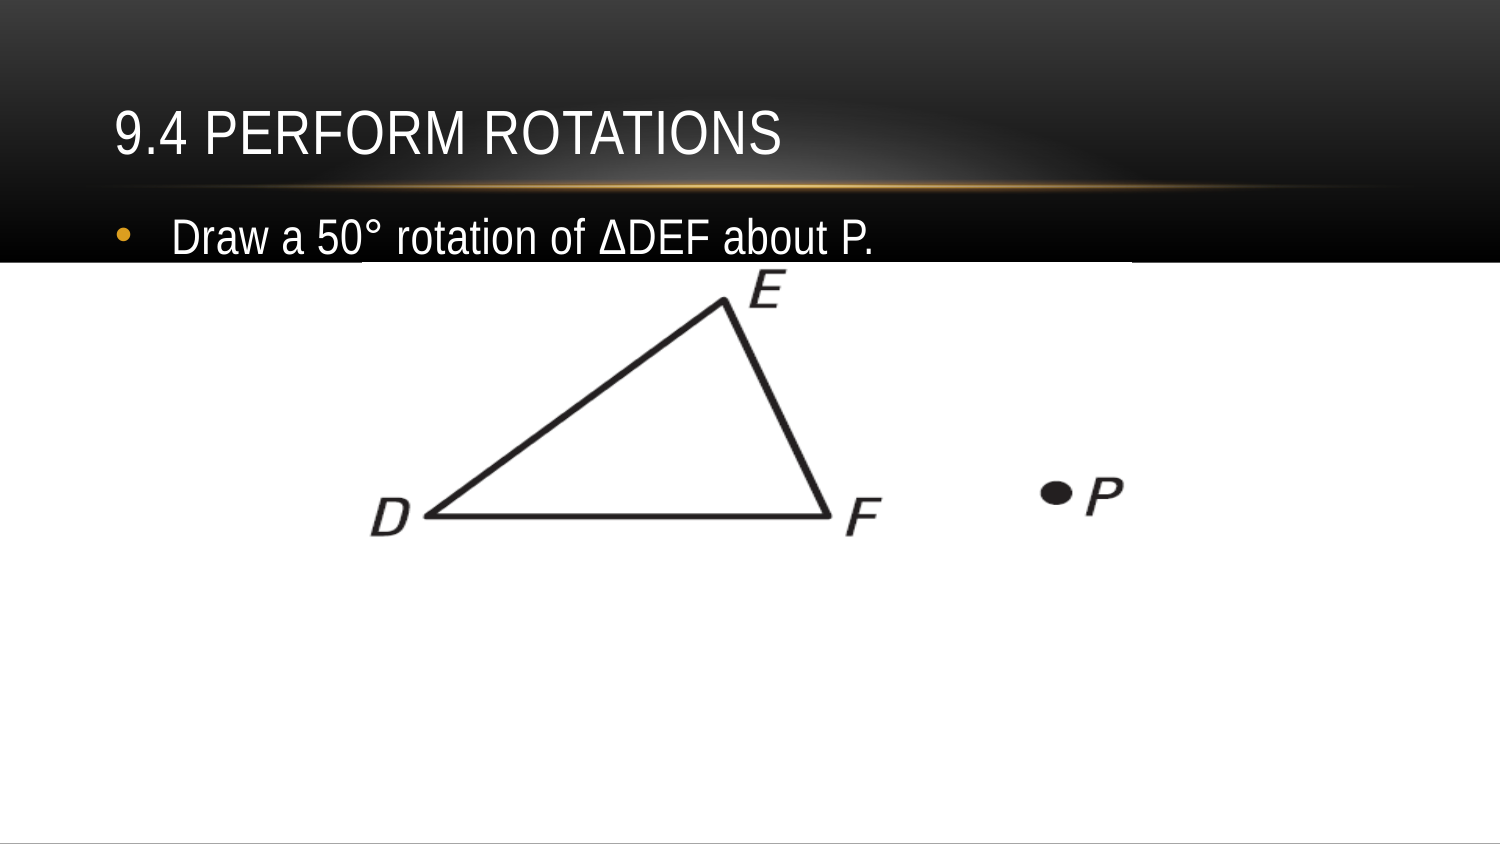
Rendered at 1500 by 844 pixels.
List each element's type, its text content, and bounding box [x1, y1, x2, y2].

picture [361, 262, 1132, 540]
picture [0, 0, 1497, 262]
text_box [0, 262, 1500, 844]
title 9.4 Perform Rotations [99, 33, 1400, 175]
list Draw a 50° rotation of ΔDEF about P. [99, 196, 1400, 779]
